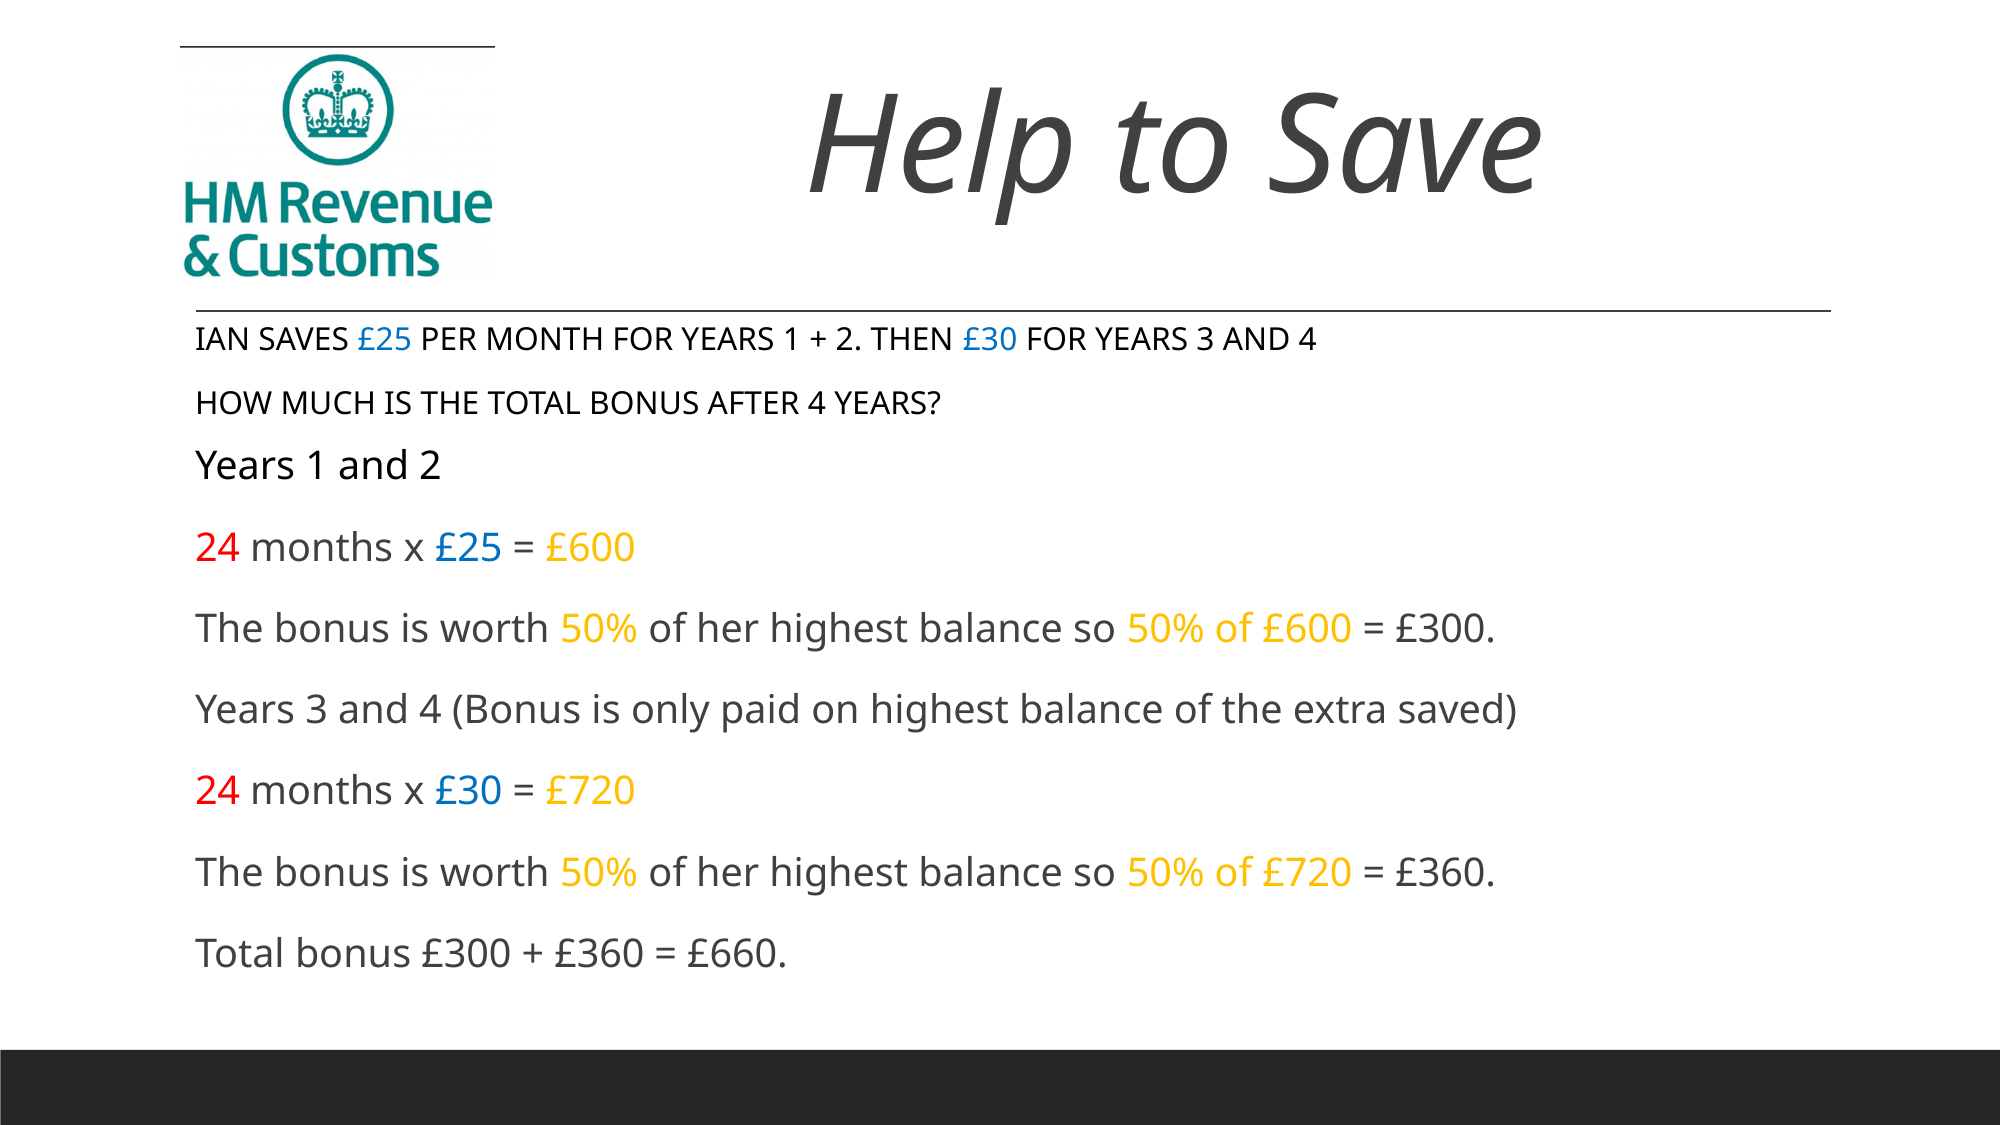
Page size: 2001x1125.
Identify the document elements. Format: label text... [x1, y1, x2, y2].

picture [179, 46, 496, 282]
list Ian saves £25 per month For years 1 + 2. then £30 for Years 3 and 4 How much is the Total bonus after 4 years? [180, 307, 1830, 427]
title Help to Save [519, 47, 1830, 230]
list Years 1 and 2 24 months x £25 = £600 The bonus is worth 50% of her highest balance so 50% of £600 = £300. Years 3 and 4 (Bonus is only paid on highest balance of the extra saved) 24 months x £30 = £720 The bonus is worth 50% of her highest balance so 50% of £720 = £360. Total bonus £300 + £360 = £660. [180, 427, 1830, 1016]
